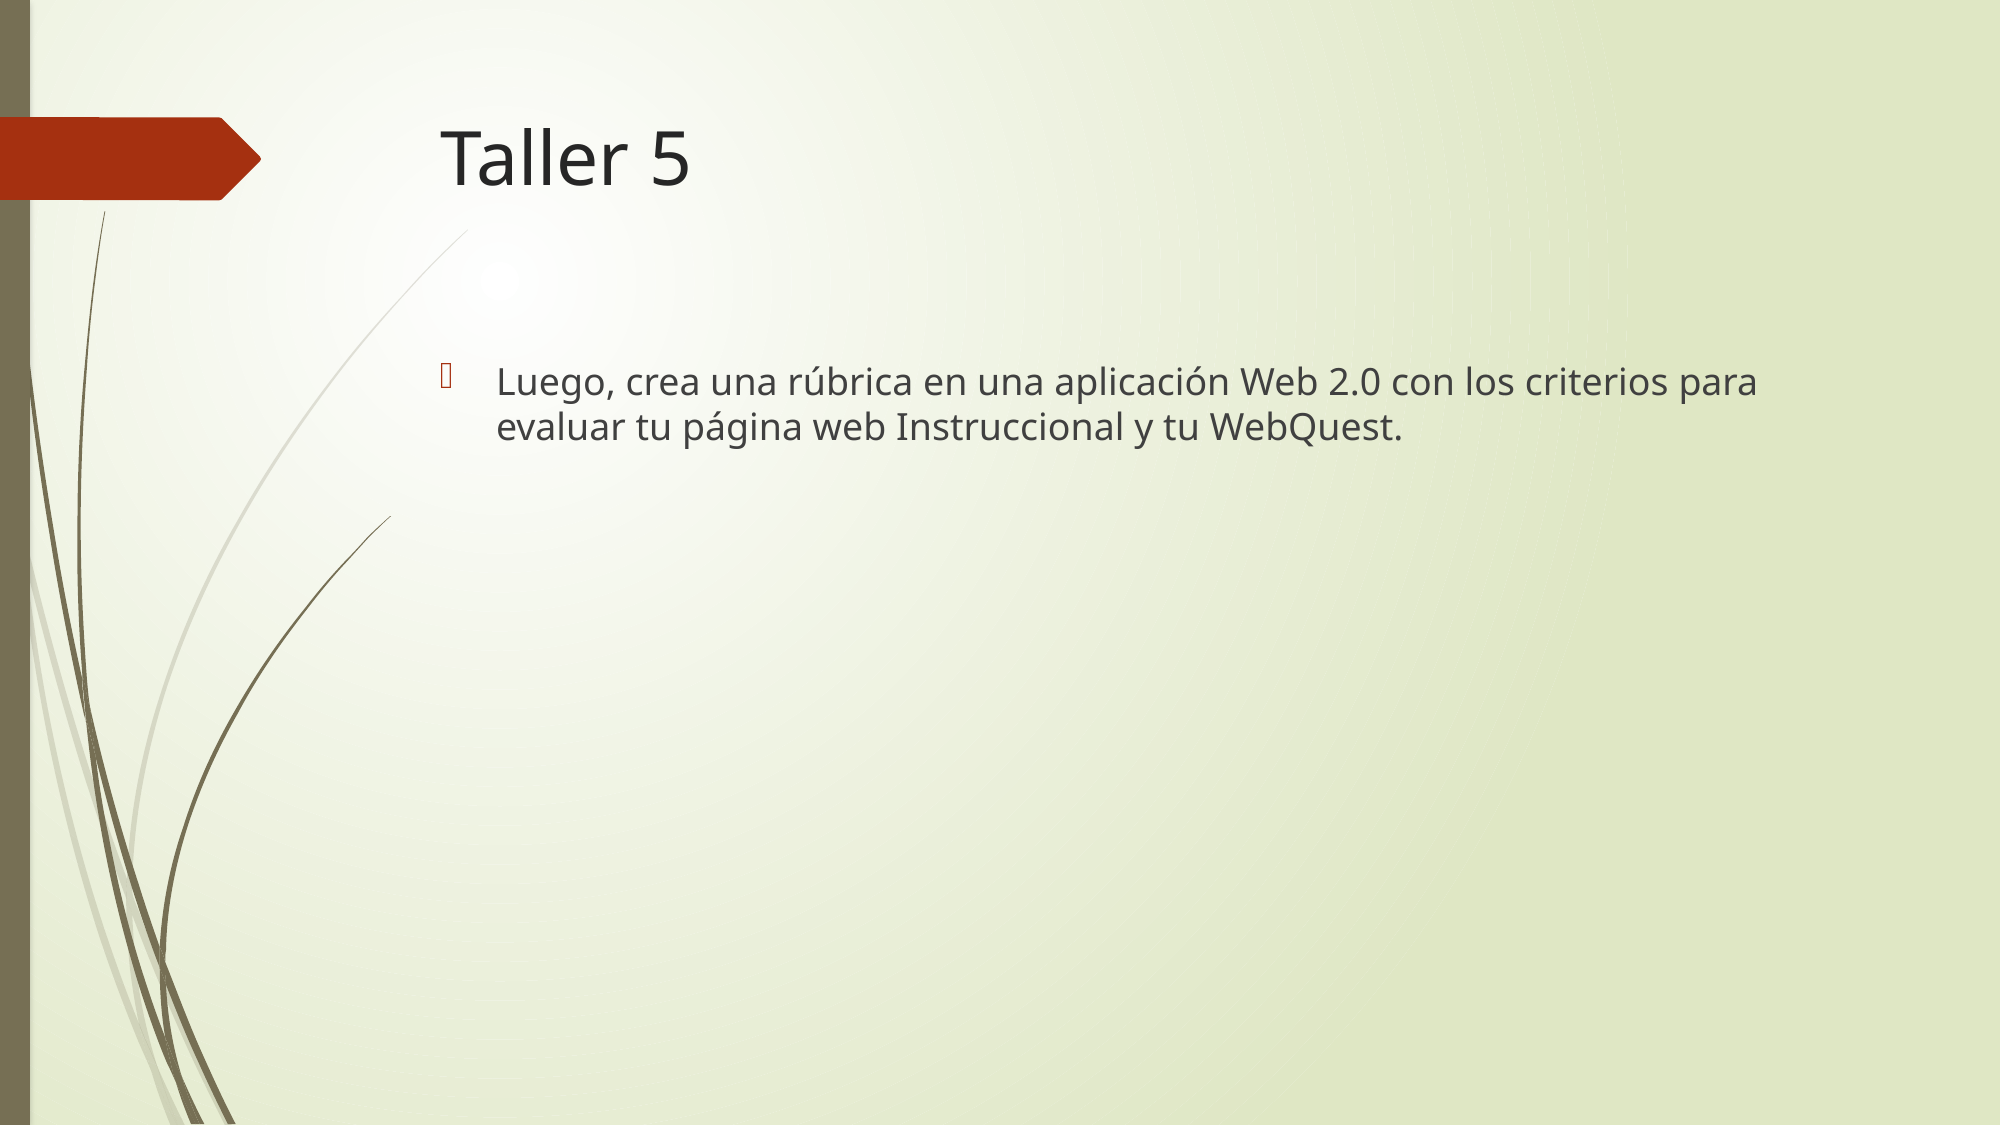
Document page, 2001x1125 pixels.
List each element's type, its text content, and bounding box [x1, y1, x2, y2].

title Taller 5 [425, 102, 1888, 313]
list Luego, crea una rúbrica en una aplicación Web 2.0 con los criterios para evaluar tu página web Instruccional y tu WebQuest. [424, 350, 1888, 970]
